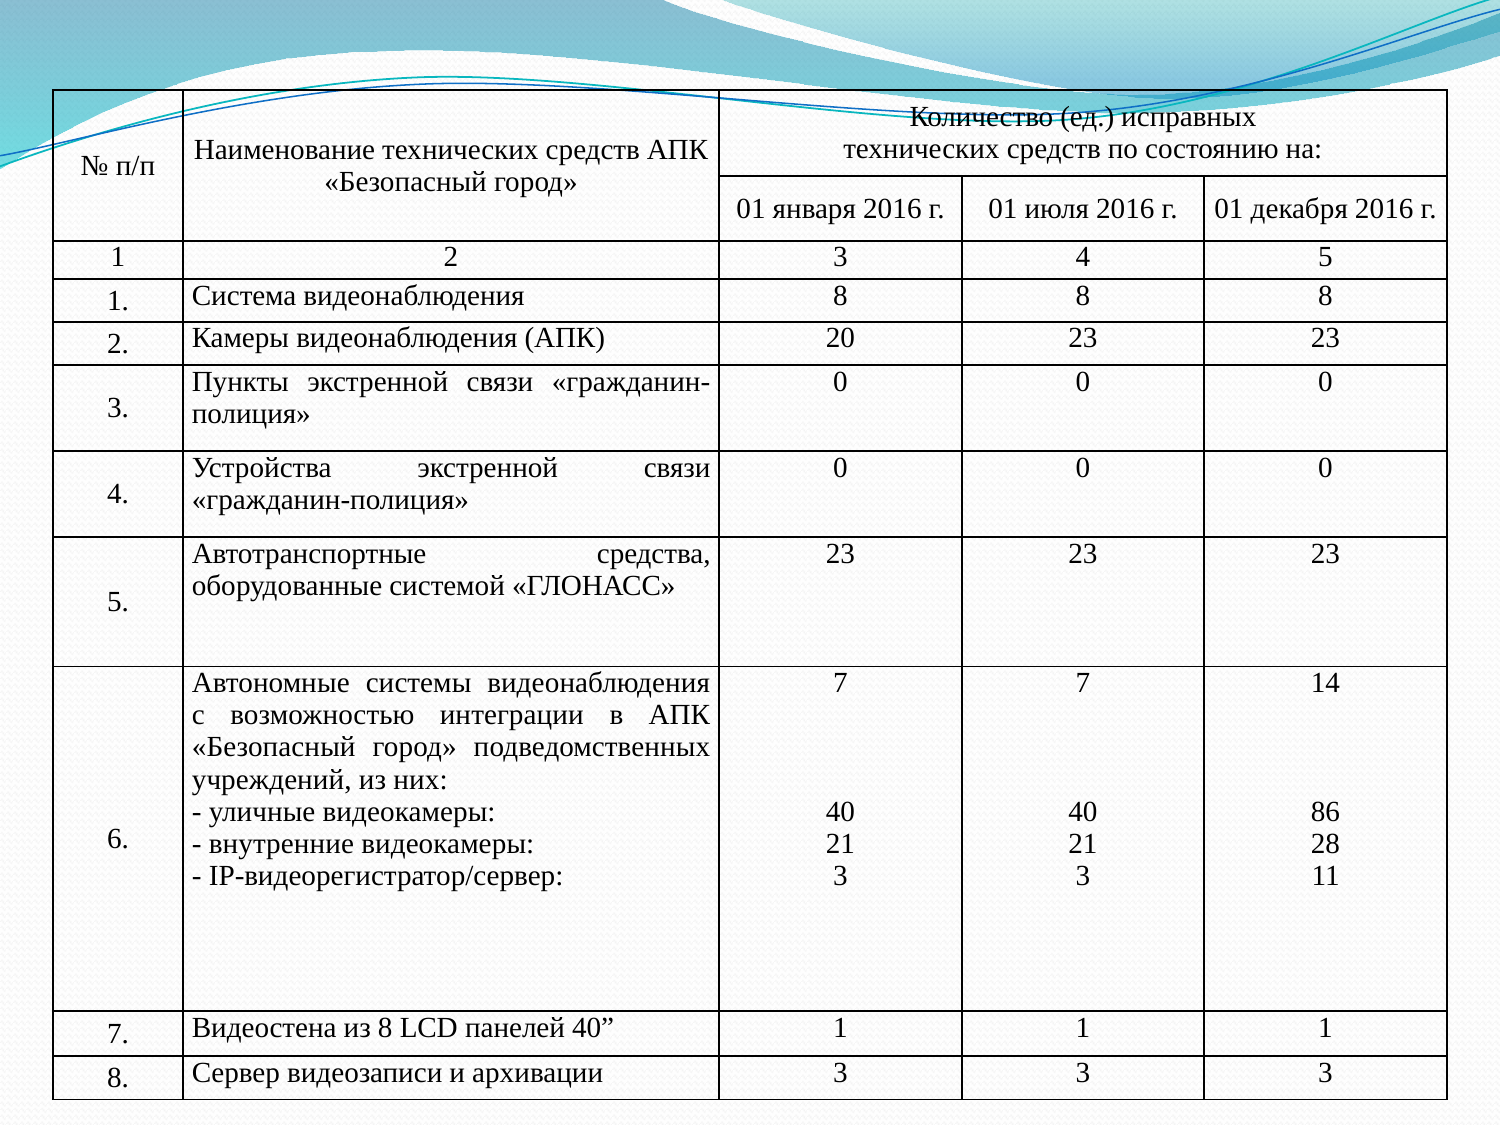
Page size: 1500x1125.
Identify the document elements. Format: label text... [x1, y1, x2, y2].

table_cell 20 [720, 323, 961, 364]
table_cell 7. [54, 1012, 182, 1055]
table_cell 3 [1205, 1057, 1446, 1099]
table_cell 5 [1205, 242, 1446, 278]
table_cell Видеостена из 8 LCD панелей 40” [184, 1012, 718, 1055]
table_cell 8. [54, 1057, 182, 1099]
table_cell 0 [963, 452, 1203, 536]
table_cell 23 [1205, 538, 1446, 666]
table_cell 23 [963, 538, 1203, 666]
table_cell 1 [1205, 1012, 1446, 1055]
table_cell 8 [1205, 280, 1446, 321]
table_cell 0 [1205, 452, 1446, 536]
table_cell Пункты экстренной связи «гражданин-полиция» [184, 366, 718, 450]
table_cell 5. [54, 538, 182, 666]
table_cell Автономные системы видеонаблюдения с возможностью интеграции в АПК «Безопасный город» подведомственных учреждений, из них: - уличные видеокамеры: - внутренние видеокамеры: - IP-видеорегистратор/сервер: [184, 667, 718, 1010]
table_cell Устройства экстренной связи «гражданин-полиция» [184, 452, 718, 536]
table_cell 2 [184, 242, 718, 278]
table_cell 6. [54, 667, 182, 1010]
table_cell 01 декабря 2016 г. [1205, 177, 1446, 240]
table_cell 0 [720, 452, 961, 536]
table_header Количество (ед.) исправных технических средств по состоянию на: [720, 91, 1446, 175]
table_cell 3 [720, 242, 961, 278]
table_cell 8 [720, 280, 961, 321]
table_header Наименование технических средств АПК «Безопасный город» [184, 91, 718, 240]
table_cell 2. [54, 323, 182, 364]
table_cell 3 [963, 1057, 1203, 1099]
table_cell 8 [963, 280, 1203, 321]
table_cell 23 [720, 538, 961, 666]
table_cell Камеры видеонаблюдения (АПК) [184, 323, 718, 364]
table_cell 1. [54, 280, 182, 321]
table_cell 7 40 21 3 [963, 667, 1203, 1010]
table_cell 14 86 28 11 [1205, 667, 1446, 1010]
table_cell 1 [720, 1012, 961, 1055]
table_cell 1 [54, 242, 182, 278]
table_cell 3 [720, 1057, 961, 1099]
table_cell 1 [963, 1012, 1203, 1055]
table_cell 7 40 21 3 [720, 667, 961, 1010]
table_cell Автотранспортные средства, оборудованные системой «ГЛОНАСС» [184, 538, 718, 666]
table_cell 4 [963, 242, 1203, 278]
table_cell 0 [1205, 366, 1446, 450]
table_cell 4. [54, 452, 182, 536]
table_cell 23 [1205, 323, 1446, 364]
table_cell 23 [963, 323, 1203, 364]
table_cell 01 июля 2016 г. [963, 177, 1203, 240]
table_cell 01 января 2016 г. [720, 177, 961, 240]
table_header № п/п [54, 91, 182, 240]
table_cell 3. [54, 366, 182, 450]
table_cell Сервер видеозаписи и архивации [184, 1057, 718, 1099]
table_cell 0 [720, 366, 961, 450]
table_cell Система видеонаблюдения [184, 280, 718, 321]
table_cell 0 [963, 366, 1203, 450]
